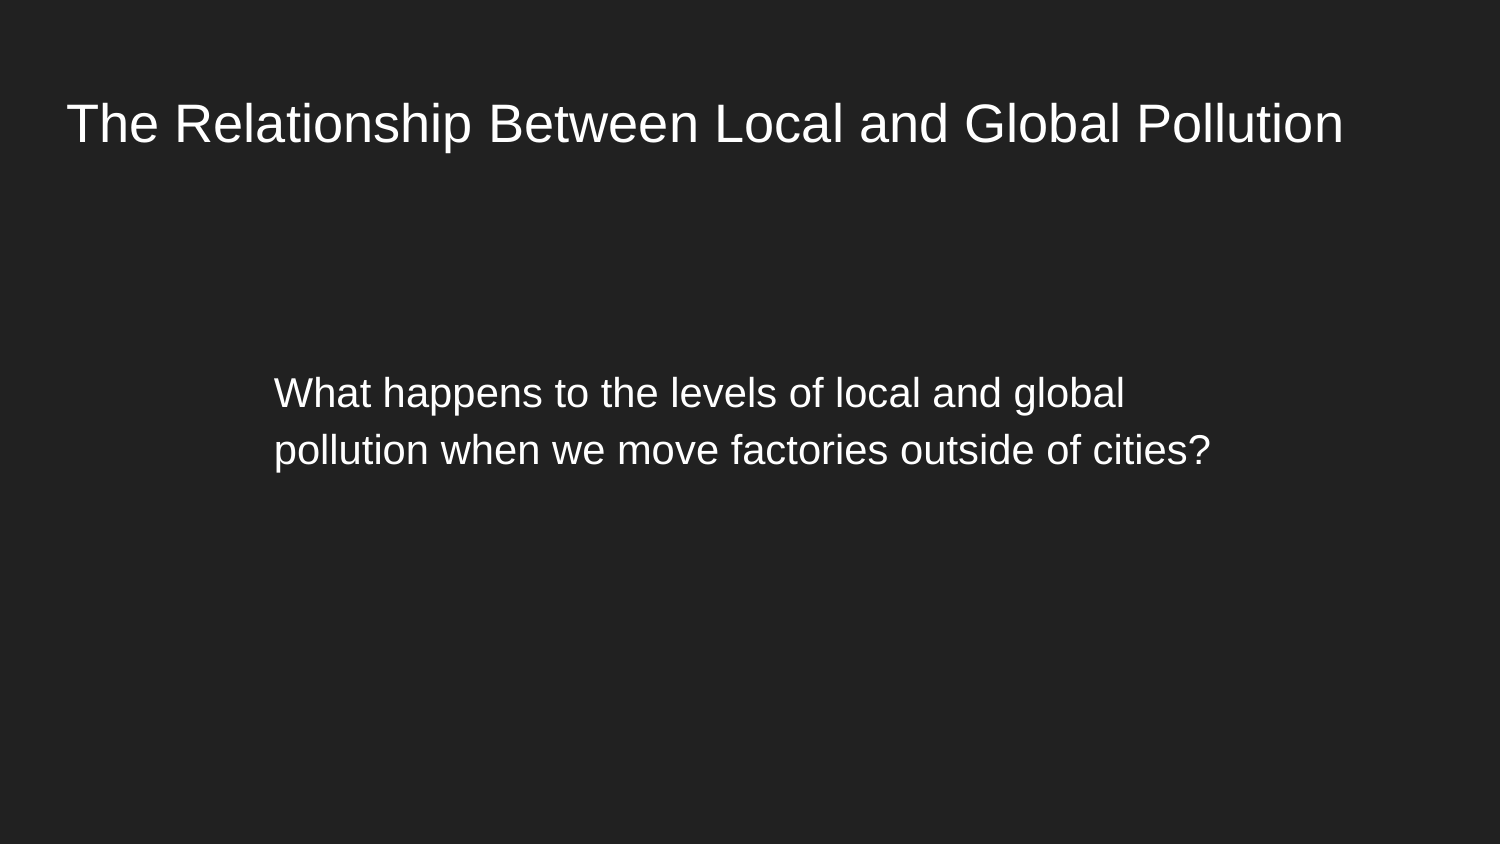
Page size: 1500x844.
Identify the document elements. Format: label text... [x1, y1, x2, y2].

title The Relationship Between Local and Global Pollution [51, 72, 1449, 167]
list What happens to the levels of local and global pollution when we move factories outside of cities? [258, 343, 1242, 531]
